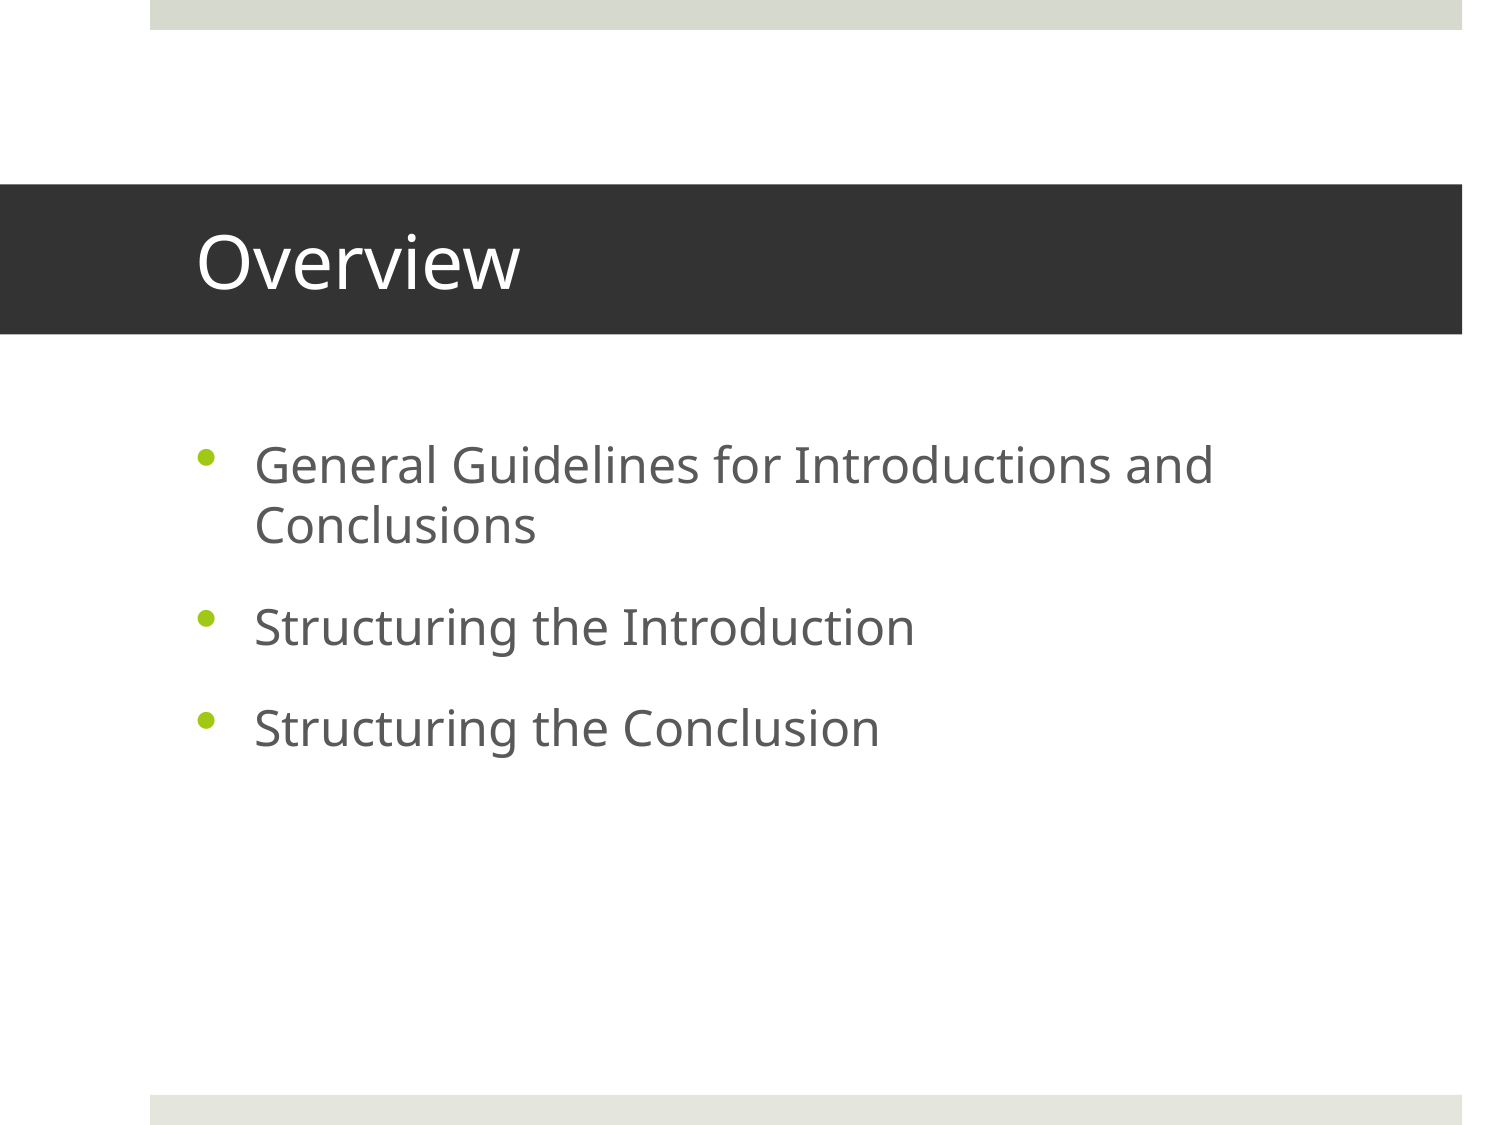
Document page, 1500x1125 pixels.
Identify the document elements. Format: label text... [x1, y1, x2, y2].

list General Guidelines for Introductions and Conclusions Structuring the Introduction Structuring the Conclusion [182, 425, 1432, 1028]
title Overview [0, 184, 1463, 335]
